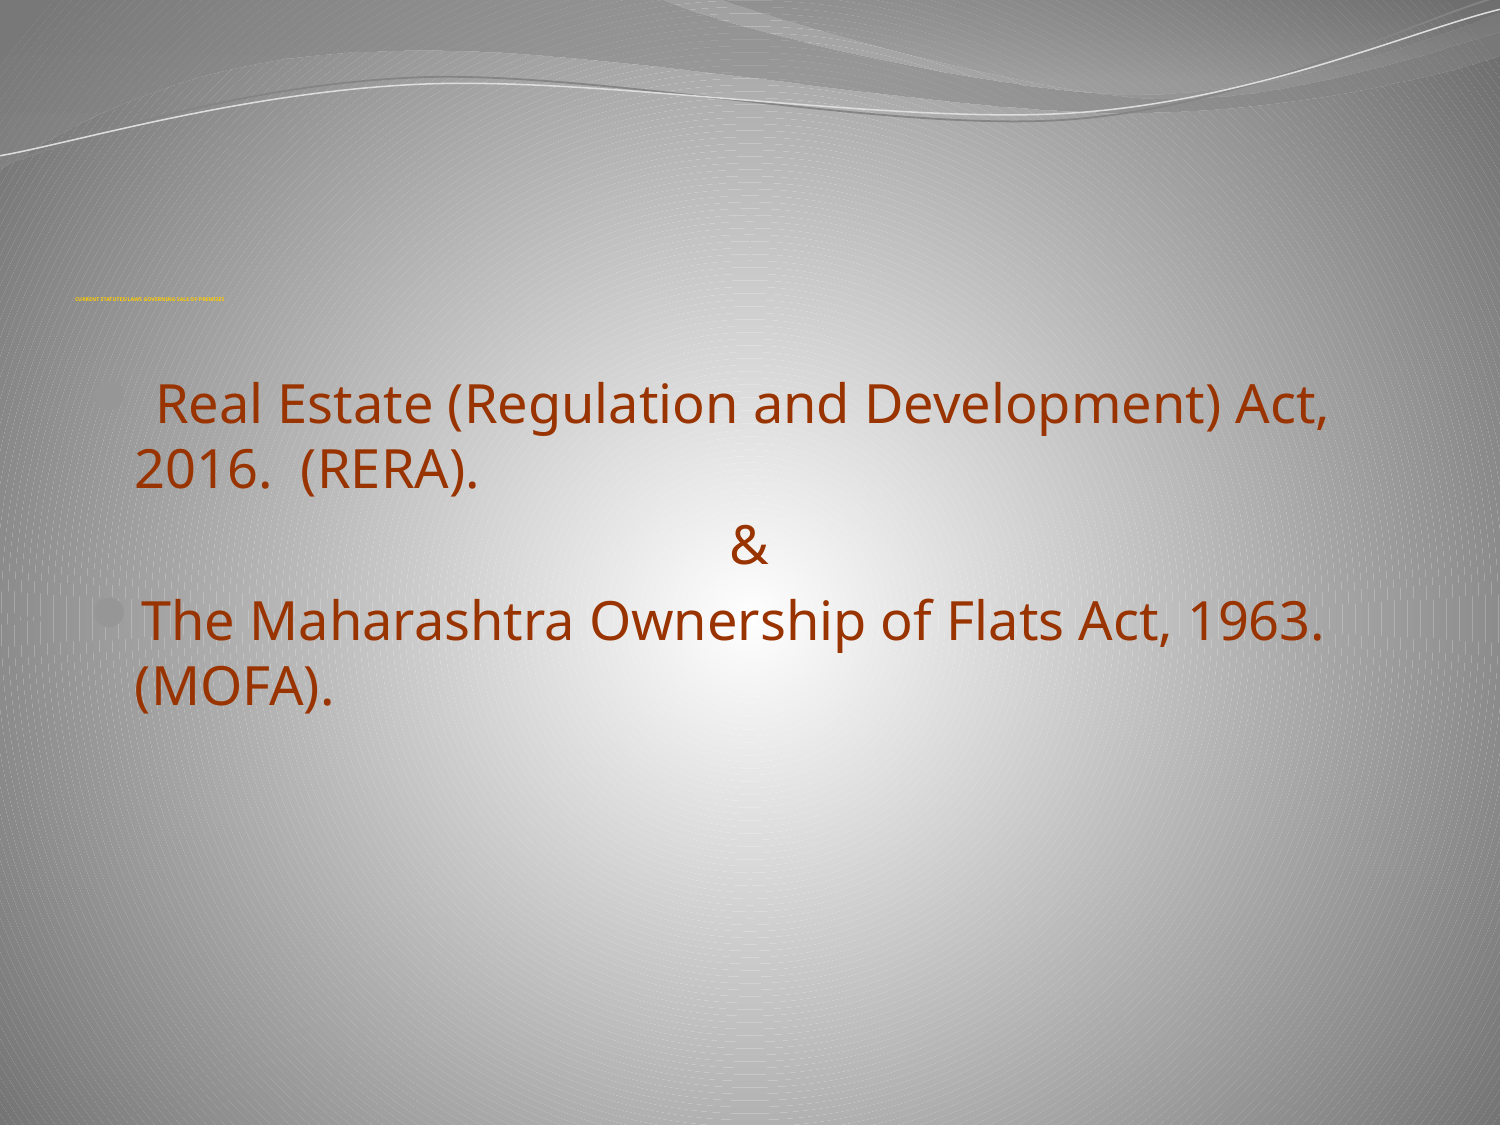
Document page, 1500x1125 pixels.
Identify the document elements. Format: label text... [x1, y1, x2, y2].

title CURRENT STATUTES/LAWS GOVERNING SALE OF PREMISES [75, 115, 1425, 210]
list Real Estate (Regulation and Development) Act, 2016. (RERA). & The Maharashtra Ownership of Flats Act, 1963. (MOFA). [75, 210, 1425, 1038]
